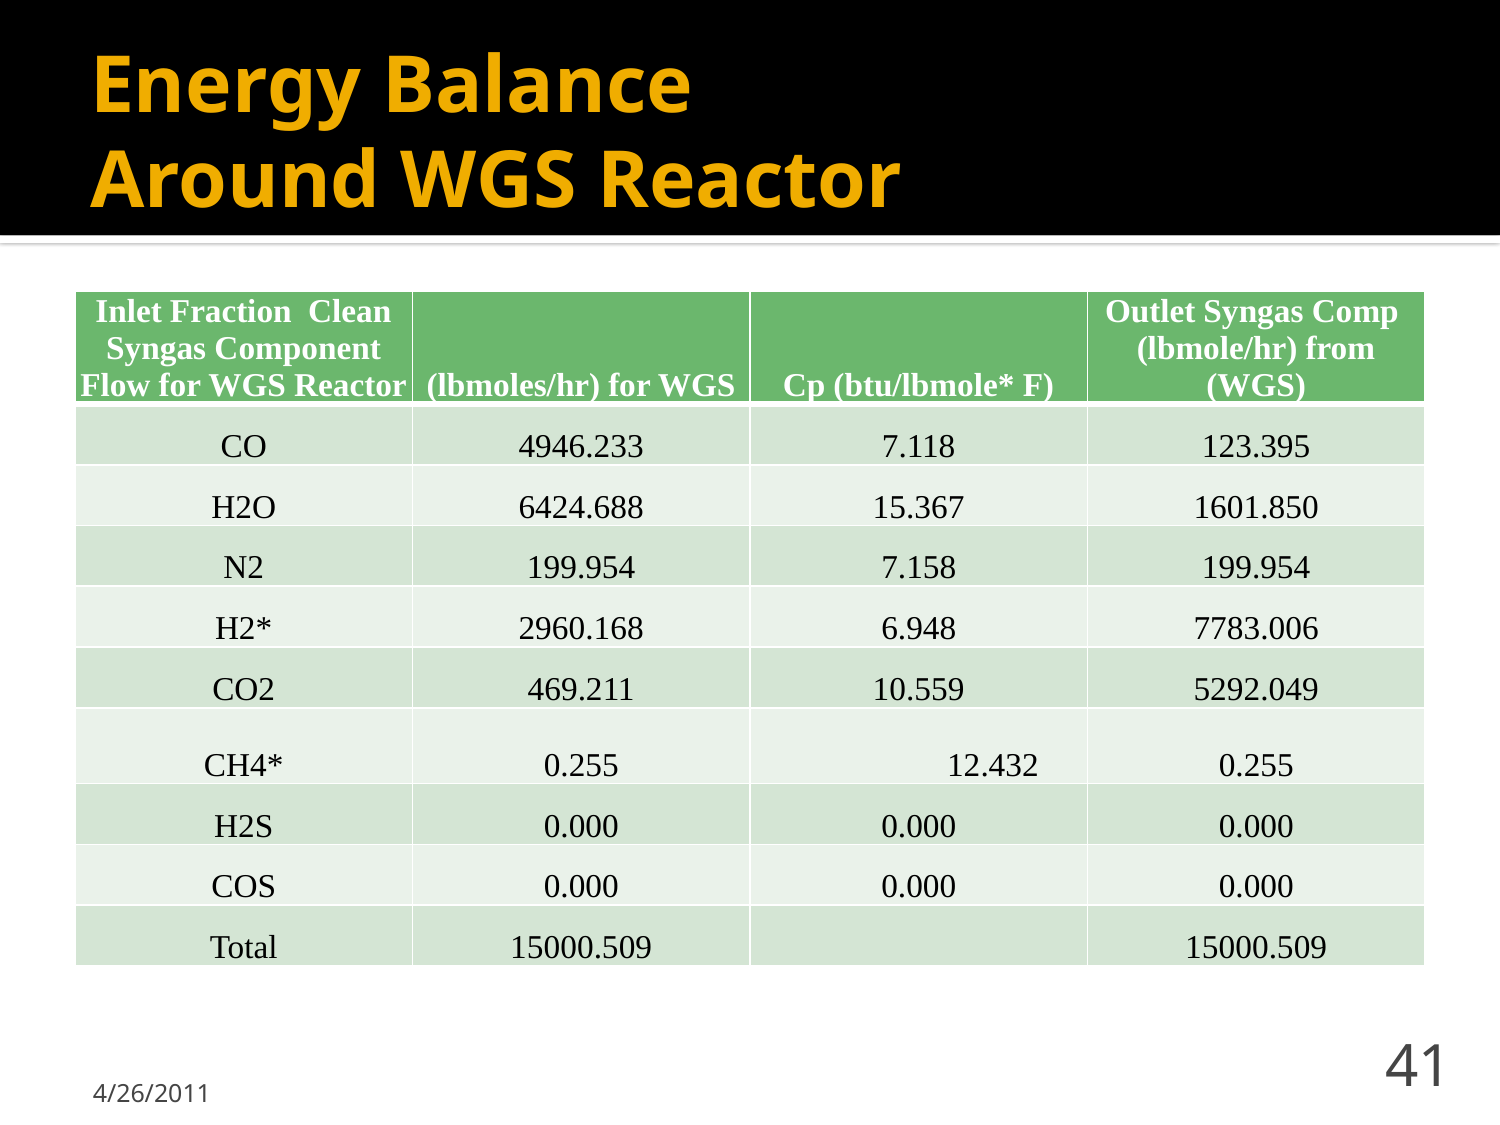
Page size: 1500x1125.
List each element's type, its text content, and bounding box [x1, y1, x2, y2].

table_cell 0.000 [1088, 784, 1424, 844]
table_cell 0.000 [1088, 845, 1424, 904]
table_cell 15000.509 [1088, 906, 1424, 965]
table_header Inlet Fraction Clean Syngas Component Flow for WGS Reactor [76, 292, 412, 401]
table_cell 1601.850 [1088, 466, 1424, 525]
table_cell Total [76, 906, 412, 965]
table_cell 123.395 [1088, 407, 1424, 464]
table_cell [751, 906, 1087, 965]
table_cell COS [76, 845, 412, 904]
table_cell 7.118 [751, 407, 1087, 464]
table_header (lbmoles/hr) for WGS [413, 292, 749, 401]
table_cell 469.211 [413, 648, 749, 707]
table_cell 15000.509 [413, 906, 749, 965]
table_cell 7.158 [751, 526, 1087, 585]
table_cell 0.255 [1088, 709, 1424, 783]
table_cell H2O [76, 466, 412, 525]
table_cell 0.255 [413, 709, 749, 783]
table_cell CO2 [76, 648, 412, 707]
table_cell 12.432 [751, 709, 1087, 783]
table_cell CO [76, 407, 412, 464]
table_cell 0.000 [413, 845, 749, 904]
table_cell 2960.168 [413, 587, 749, 646]
table_cell 4946.233 [413, 407, 749, 464]
title Energy Balance Around WGS Reactor [75, 25, 1425, 231]
table_cell N2 [76, 526, 412, 585]
table_cell 10.559 [751, 648, 1087, 707]
table_cell 6424.688 [413, 466, 749, 525]
table_cell 199.954 [413, 526, 749, 585]
table_cell H2* [76, 587, 412, 646]
table_cell 0.000 [751, 784, 1087, 844]
slide_number 41 [1345, 1062, 1467, 1108]
table_cell 0.000 [413, 784, 749, 844]
table_cell 7783.006 [1088, 587, 1424, 646]
table_cell H2S [76, 784, 412, 844]
table_cell 6.948 [751, 587, 1087, 646]
table_cell CH4* [76, 709, 412, 783]
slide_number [75, 1062, 425, 1108]
table_cell 199.954 [1088, 526, 1424, 585]
table_cell 0.000 [751, 845, 1087, 904]
table_header Outlet Syngas Comp (lbmole/hr) from (WGS) [1088, 292, 1424, 401]
table_cell 5292.049 [1088, 648, 1424, 707]
table_header Cp (btu/lbmole* F) [751, 292, 1087, 401]
table_cell 15.367 [751, 466, 1087, 525]
